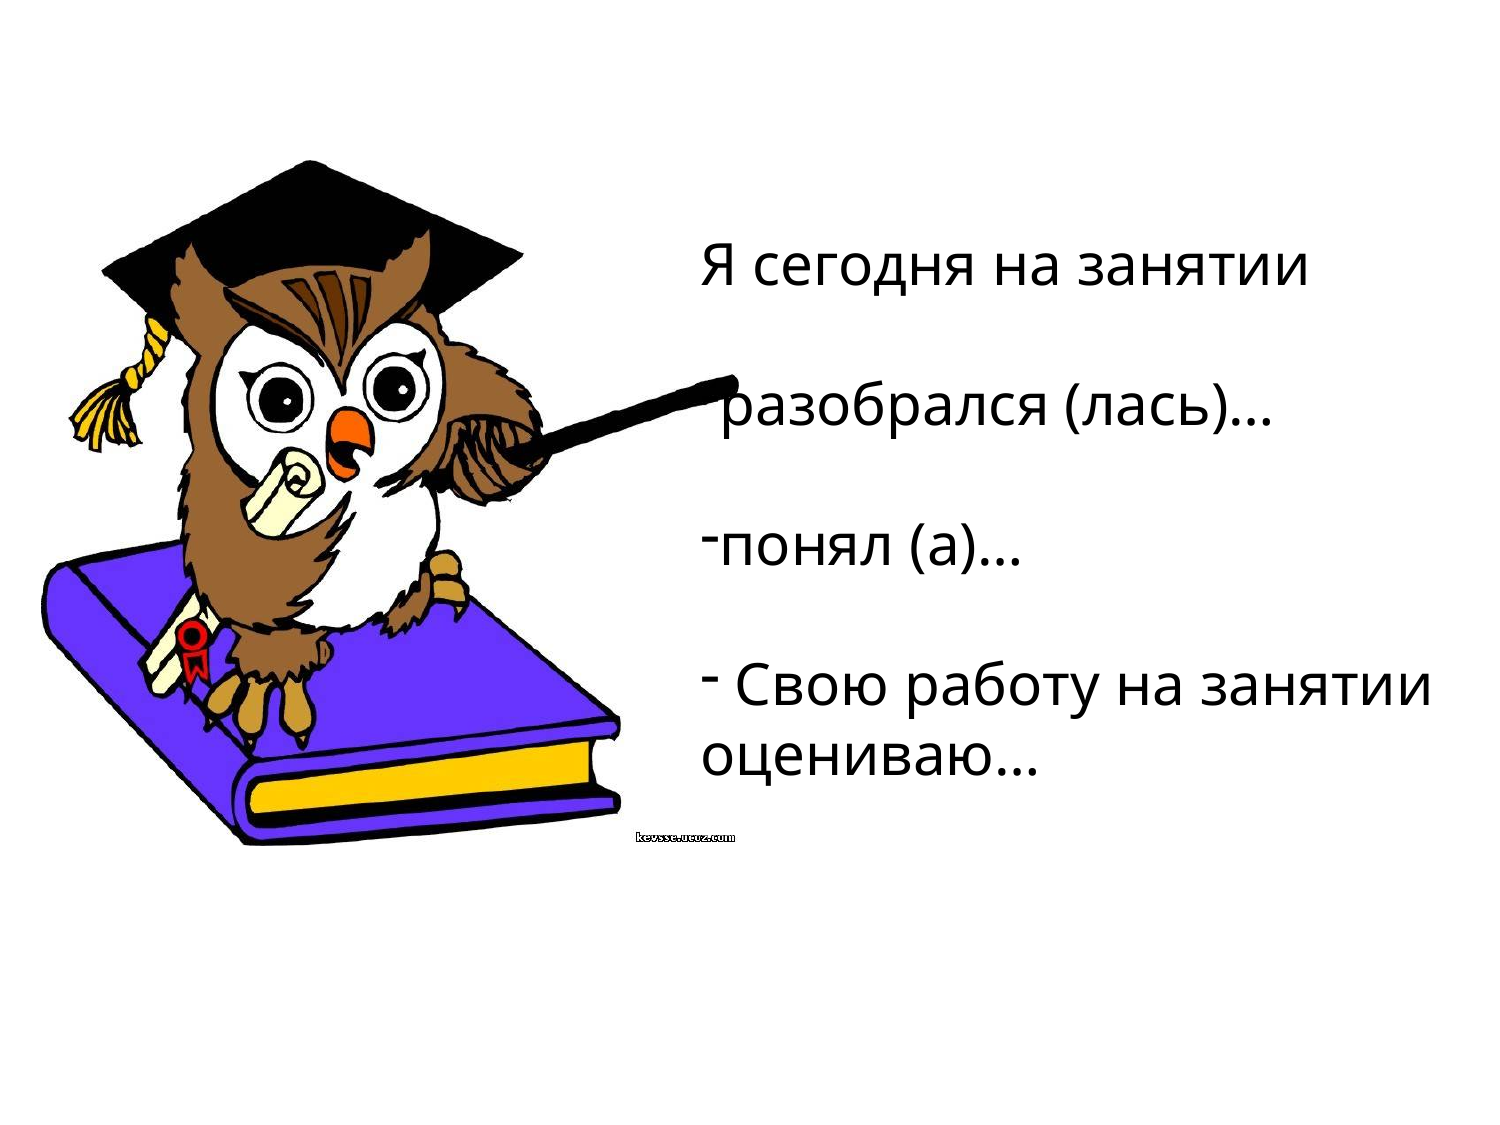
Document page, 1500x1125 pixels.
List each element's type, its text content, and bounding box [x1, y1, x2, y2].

picture [41, 160, 739, 847]
text_box Я сегодня на занятии разобрался (лась)… понял (а)… Свою работу на занятии оцениваю… [744, 219, 1464, 795]
